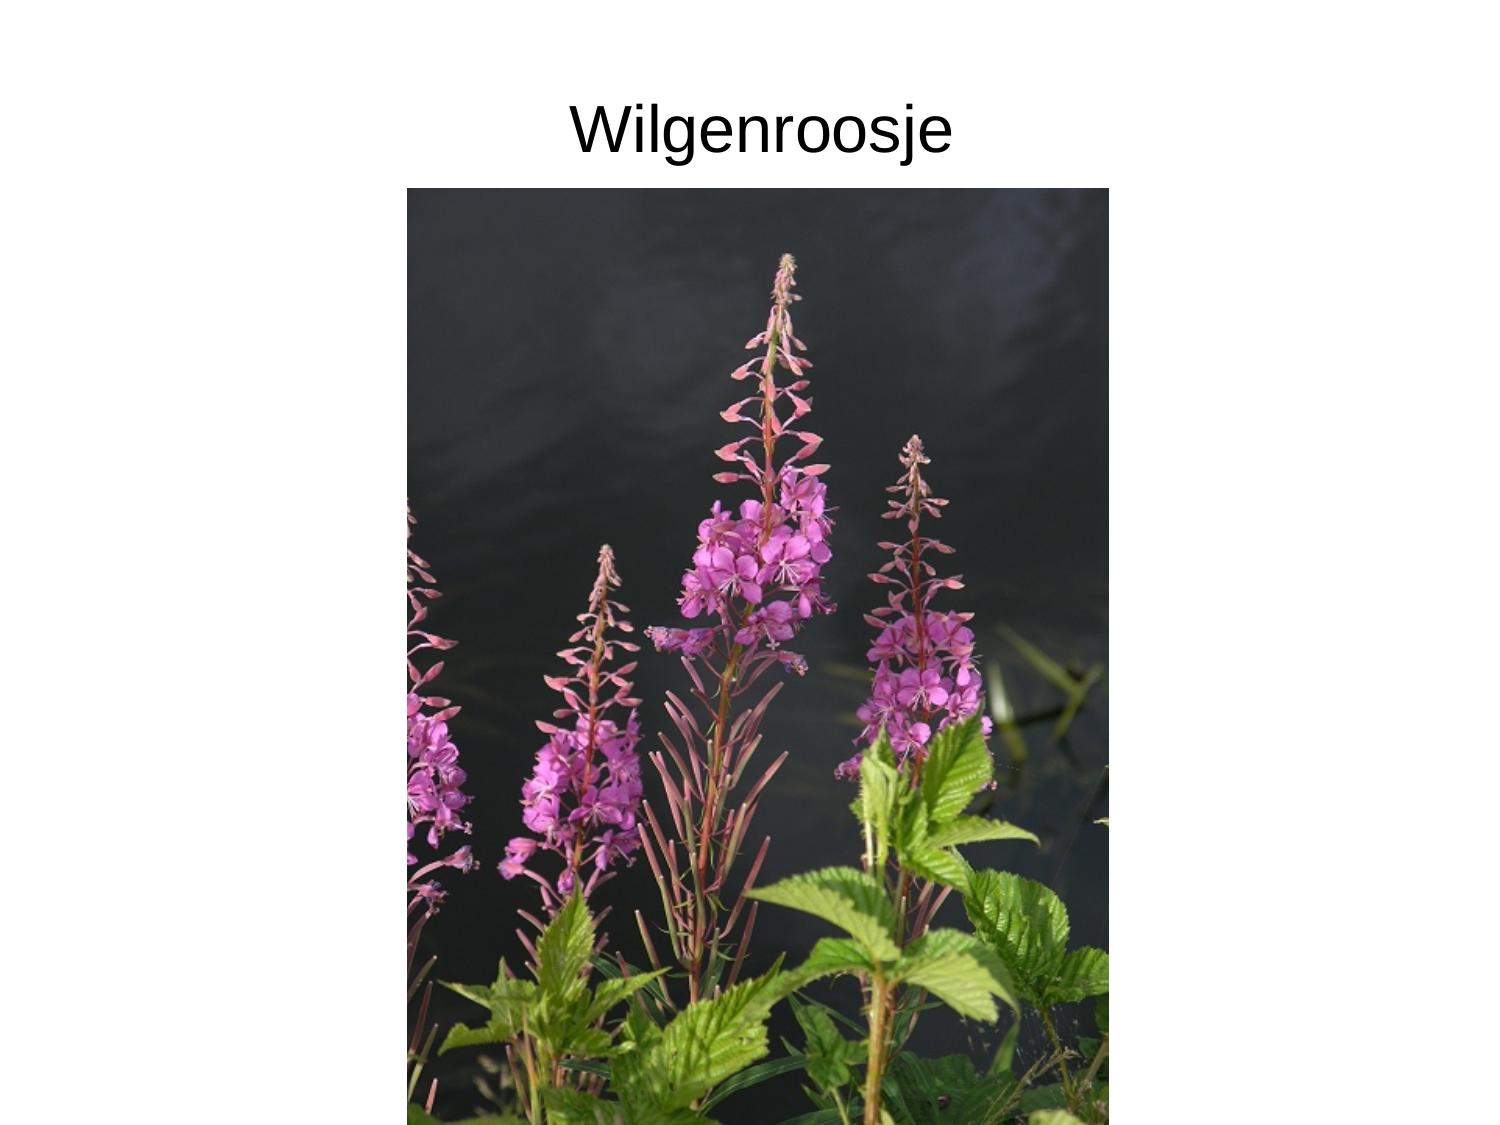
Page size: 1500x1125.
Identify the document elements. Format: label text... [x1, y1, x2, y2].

text_box Wilgenroosje [407, 78, 1117, 173]
picture [407, 188, 1110, 1125]
